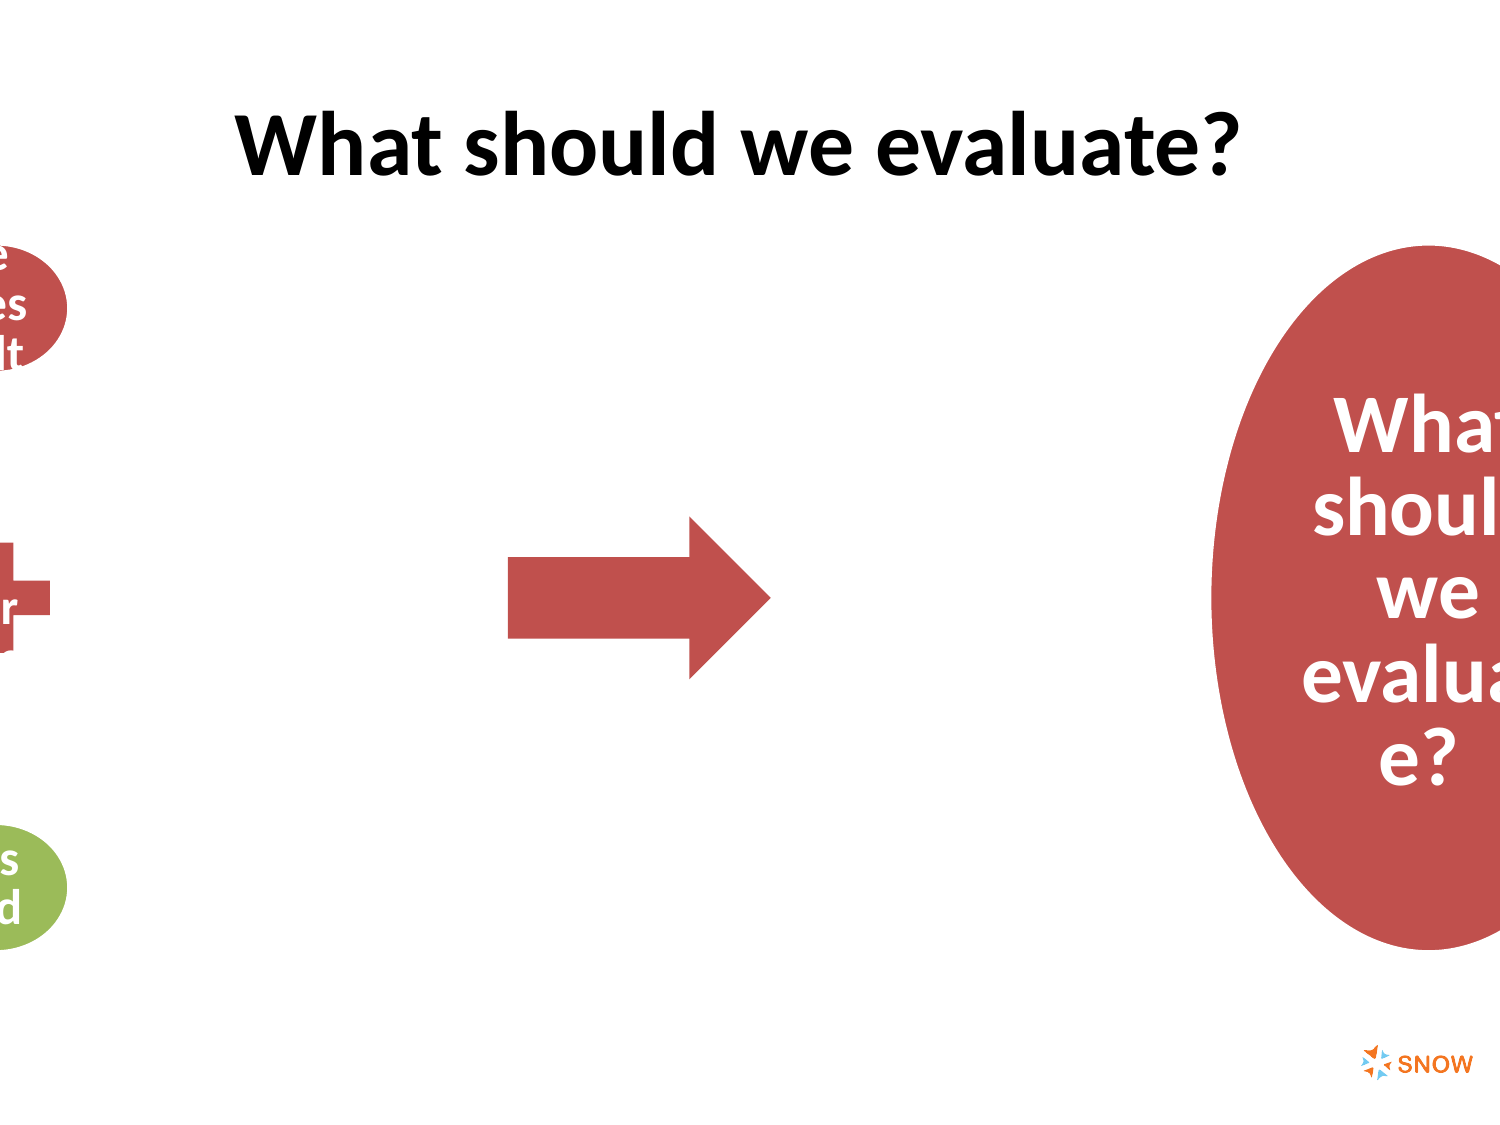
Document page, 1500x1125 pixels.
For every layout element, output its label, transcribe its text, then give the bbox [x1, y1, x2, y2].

title What should we evaluate? [75, 45, 1425, 233]
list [0, 243, 1500, 953]
picture [1340, 1012, 1500, 1125]
